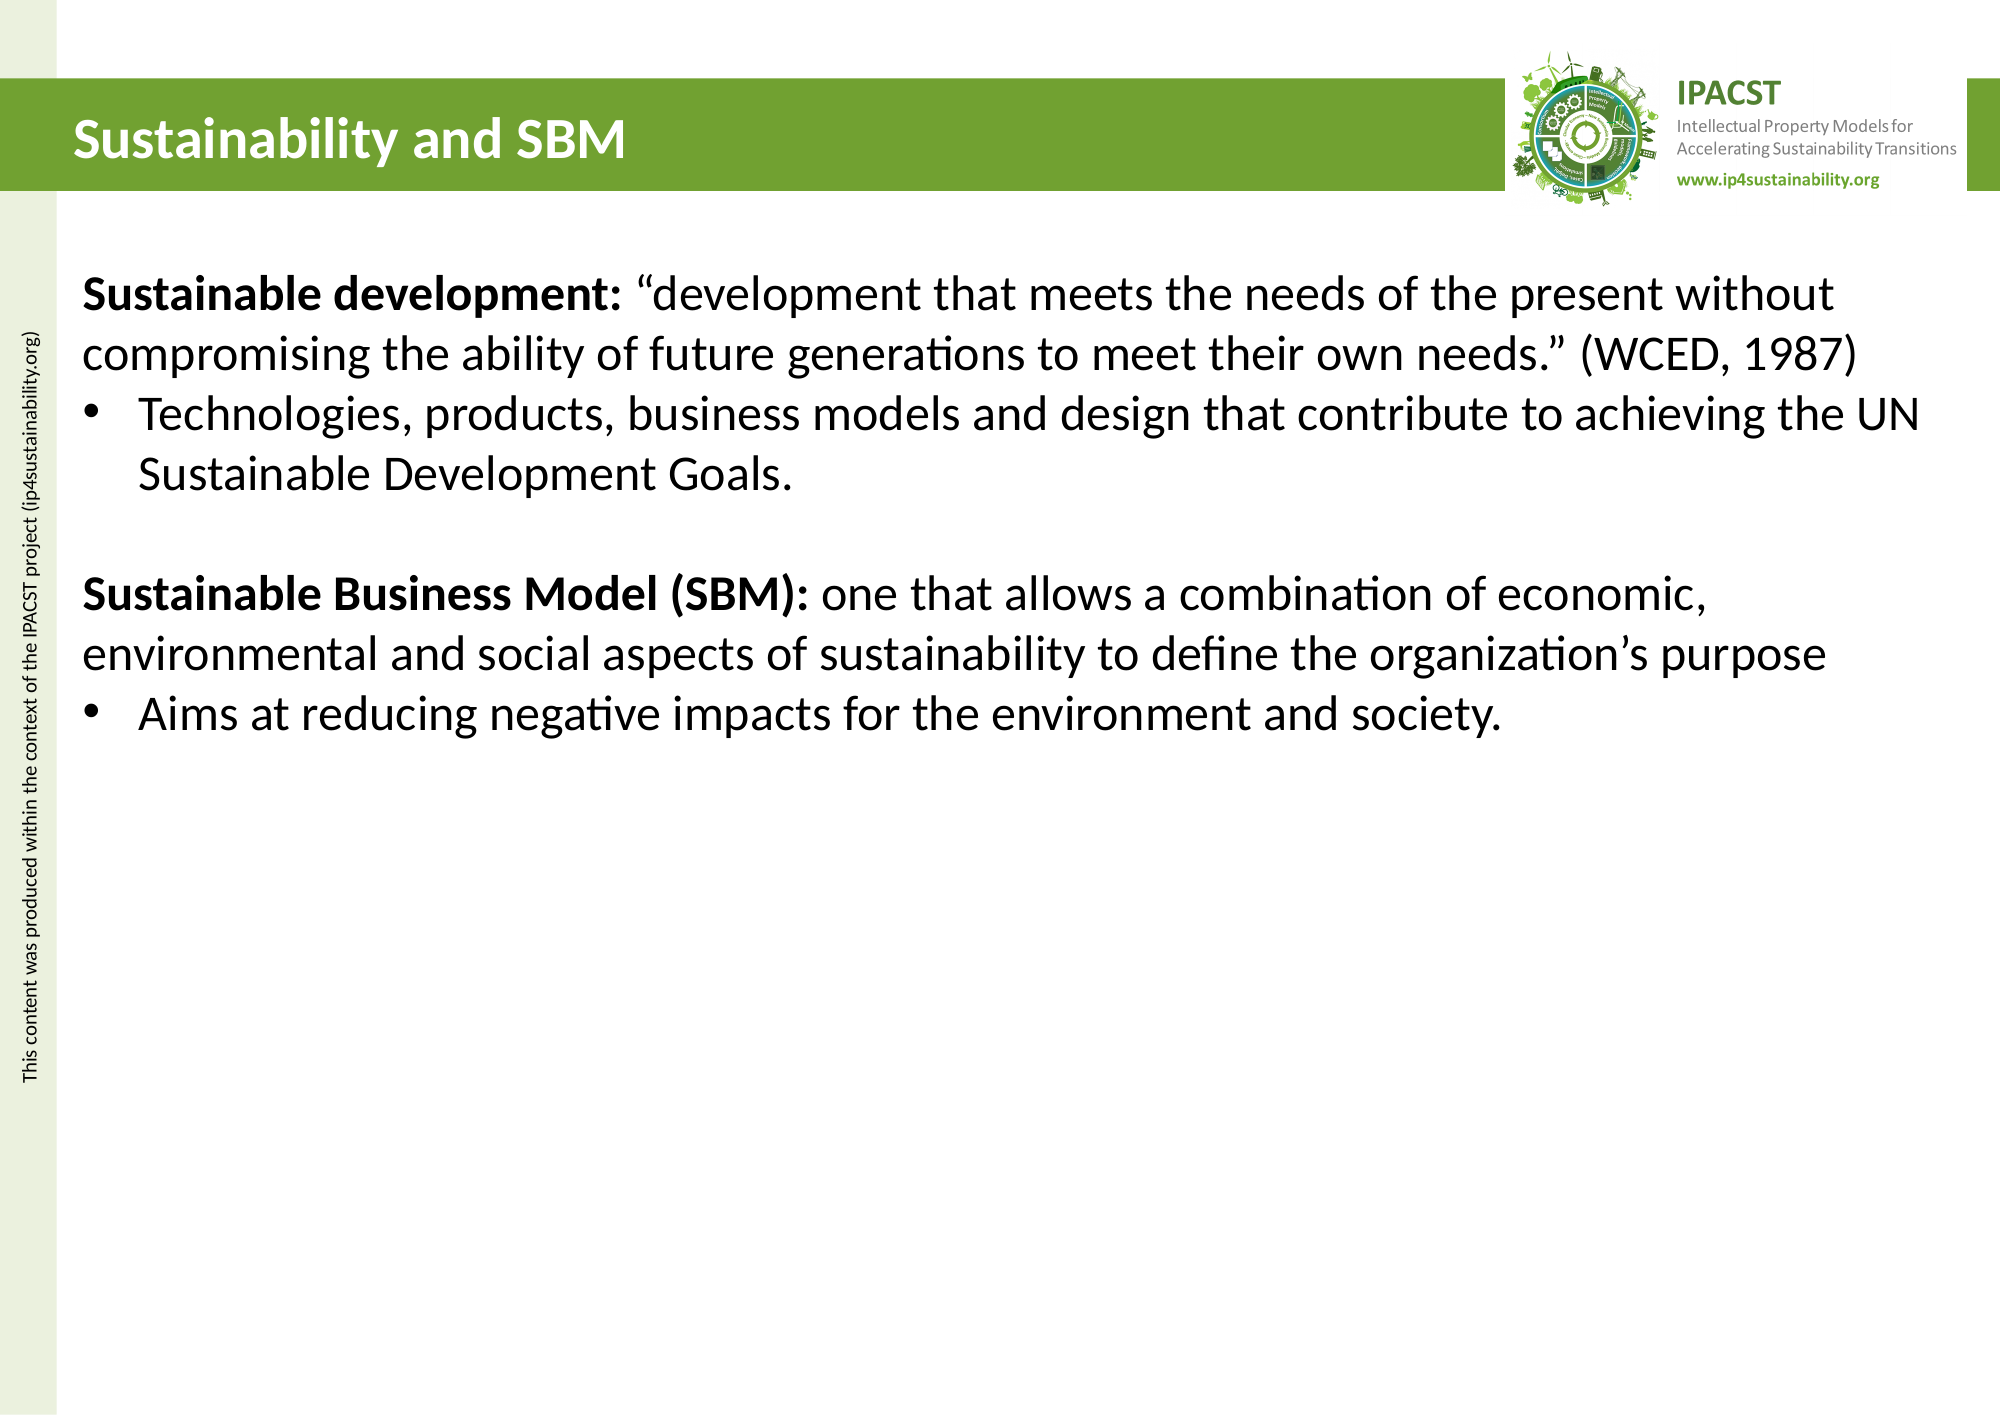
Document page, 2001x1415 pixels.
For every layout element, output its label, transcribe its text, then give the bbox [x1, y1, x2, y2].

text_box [0, 43, 2000, 216]
text_box Sustainable development: “development that meets the needs of the present without compromising the ability of future generations to meet their own needs.” (WCED, 1987) Technologies, products, business models and design that contribute to achieving the UN Sustainable Development Goals. Sustainable Business Model (SBM): one that allows a combination of economic, environmental and social aspects of sustainability to define the organization’s purpose Aims at reducing negative impacts for the environment and society. [67, 253, 1990, 809]
